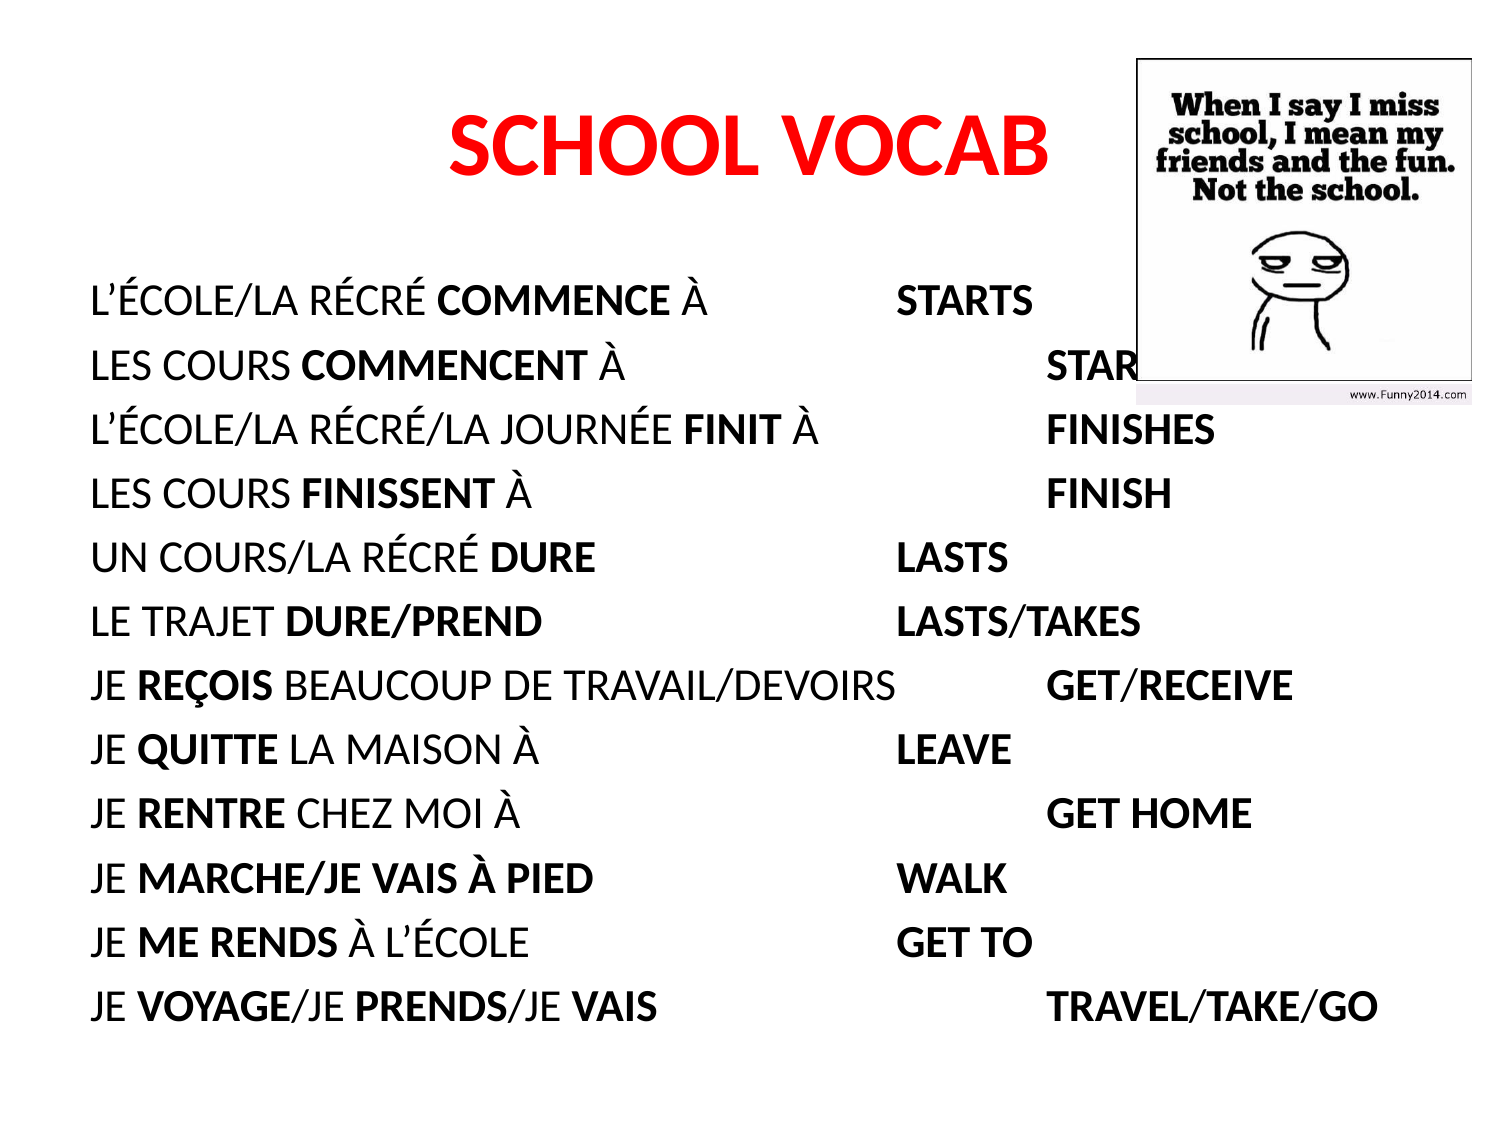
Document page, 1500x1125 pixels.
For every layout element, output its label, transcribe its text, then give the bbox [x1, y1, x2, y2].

list L’ÉCOLE/LA RÉCRÉ COMMENCE À STARTS LES COURS COMMENCENT À START L’ÉCOLE/LA RÉCRÉ/LA JOURNÉE FINIT À FINISHES LES COURS FINISSENT À FINISH UN COURS/LA RÉCRÉ DURE LASTS LE TRAJET DURE/PREND LASTS/TAKES JE REÇOIS BEAUCOUP DE TRAVAIL/DEVOIRS GET/RECEIVE JE QUITTE LA MAISON À LEAVE JE RENTRE CHEZ MOI À GET HOME JE MARCHE/JE VAIS À PIED WALK JE ME RENDS À L’ÉCOLE GET TO JE VOYAGE/JE PRENDS/JE VAIS TRAVEL/TAKE/GO [75, 262, 1425, 1005]
picture [1136, 58, 1472, 405]
title SCHOOL VOCAB [75, 45, 1425, 233]
